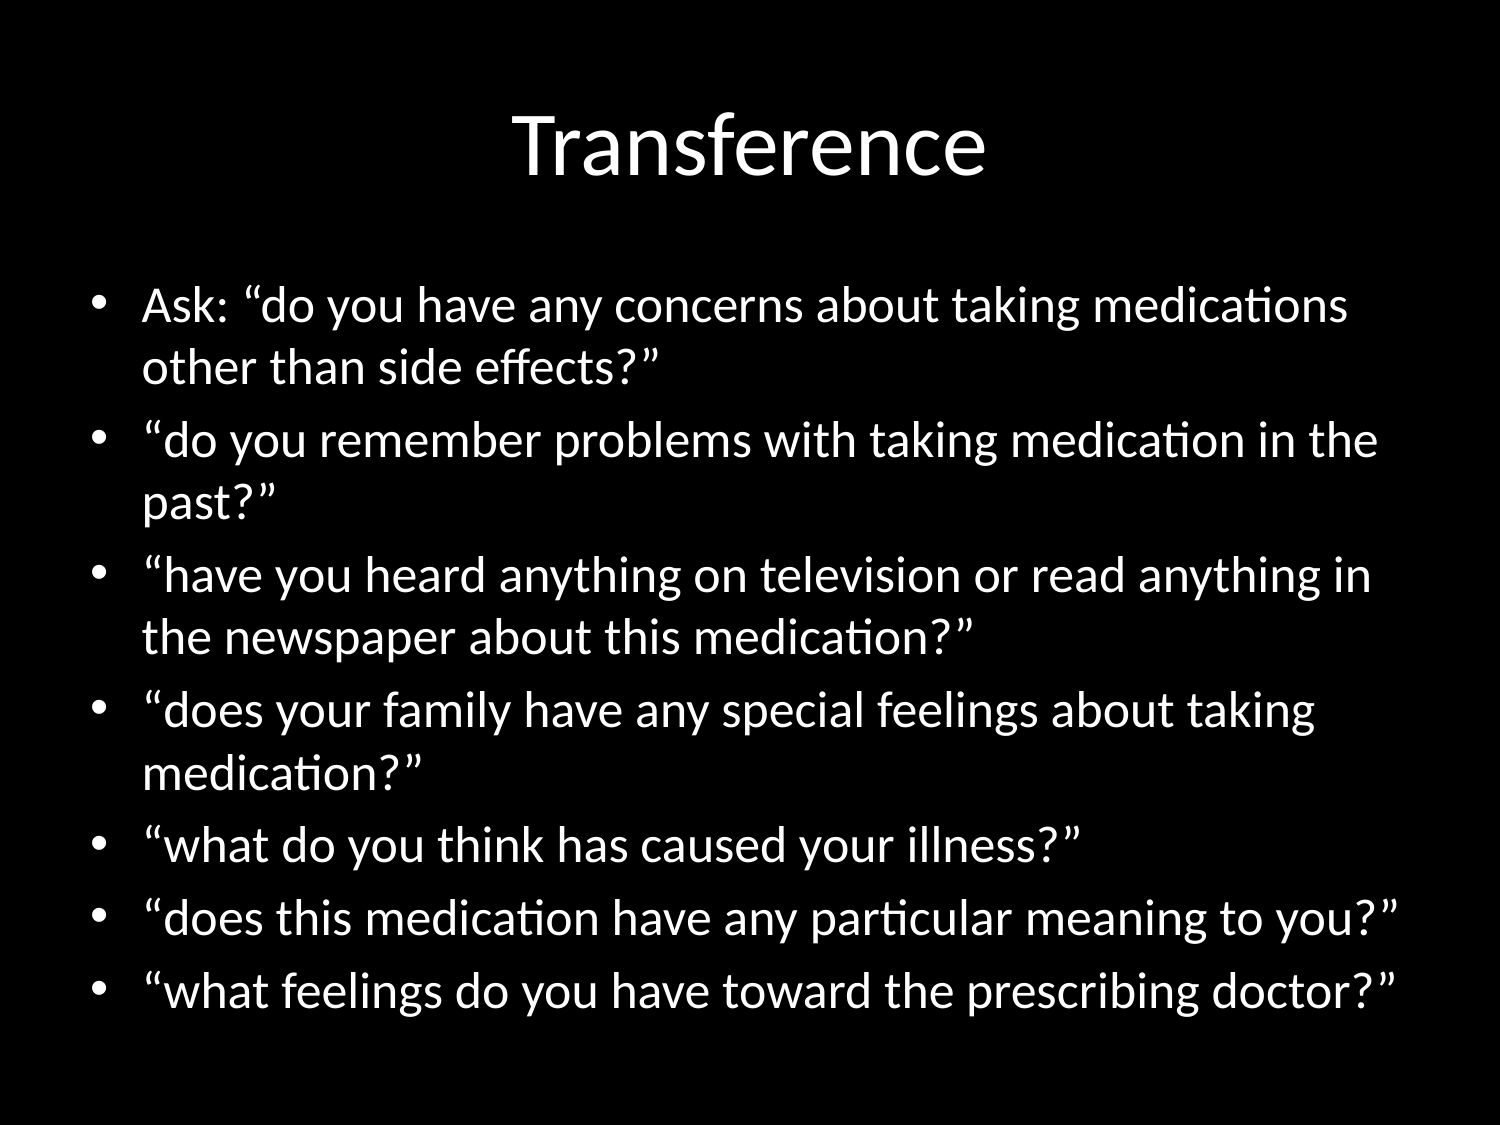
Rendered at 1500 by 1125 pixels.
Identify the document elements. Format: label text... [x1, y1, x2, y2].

title Transference [75, 45, 1425, 233]
list Ask: “do you have any concerns about taking medications other than side effects?” “do you remember problems with taking medication in the past?” “have you heard anything on television or read anything in the newspaper about this medication?” “does your family have any special feelings about taking medication?” “what do you think has caused your illness?” “does this medication have any particular meaning to you?” “what feelings do you have toward the prescribing doctor?” [75, 262, 1425, 1075]
